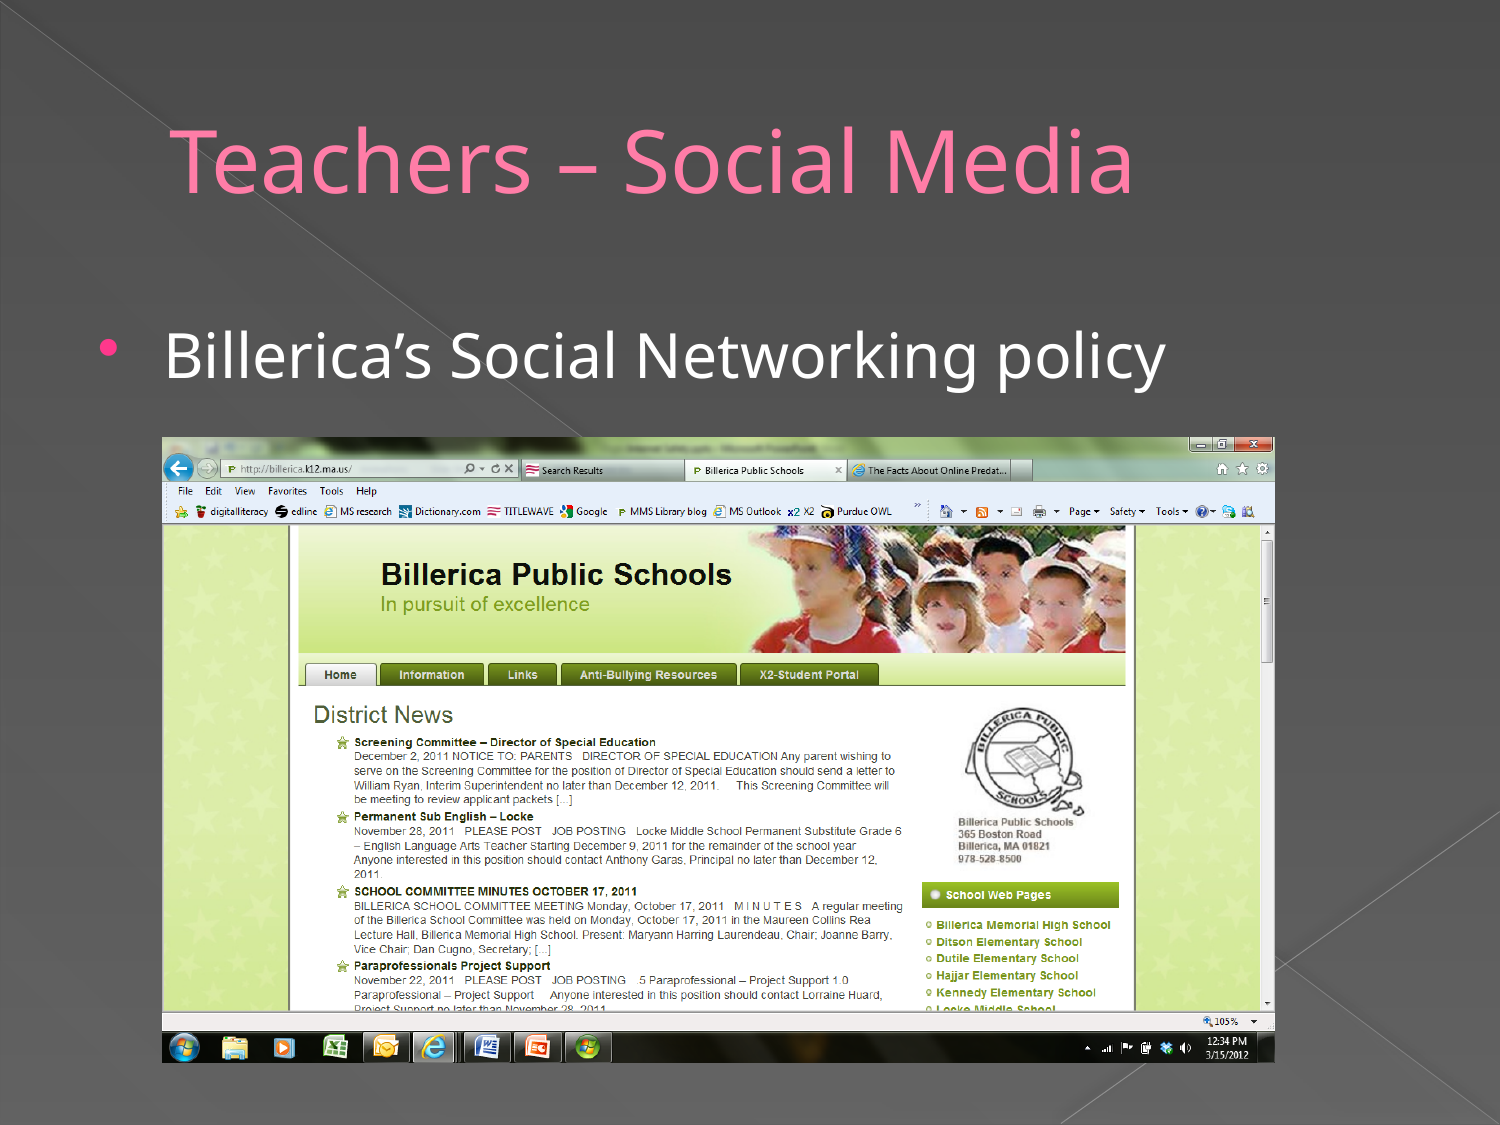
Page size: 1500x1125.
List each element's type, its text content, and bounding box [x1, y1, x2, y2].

picture [162, 437, 1275, 1063]
title Teachers – Social Media [75, 43, 1425, 274]
list Billerica’s Social Networking policy [75, 308, 1425, 1059]
